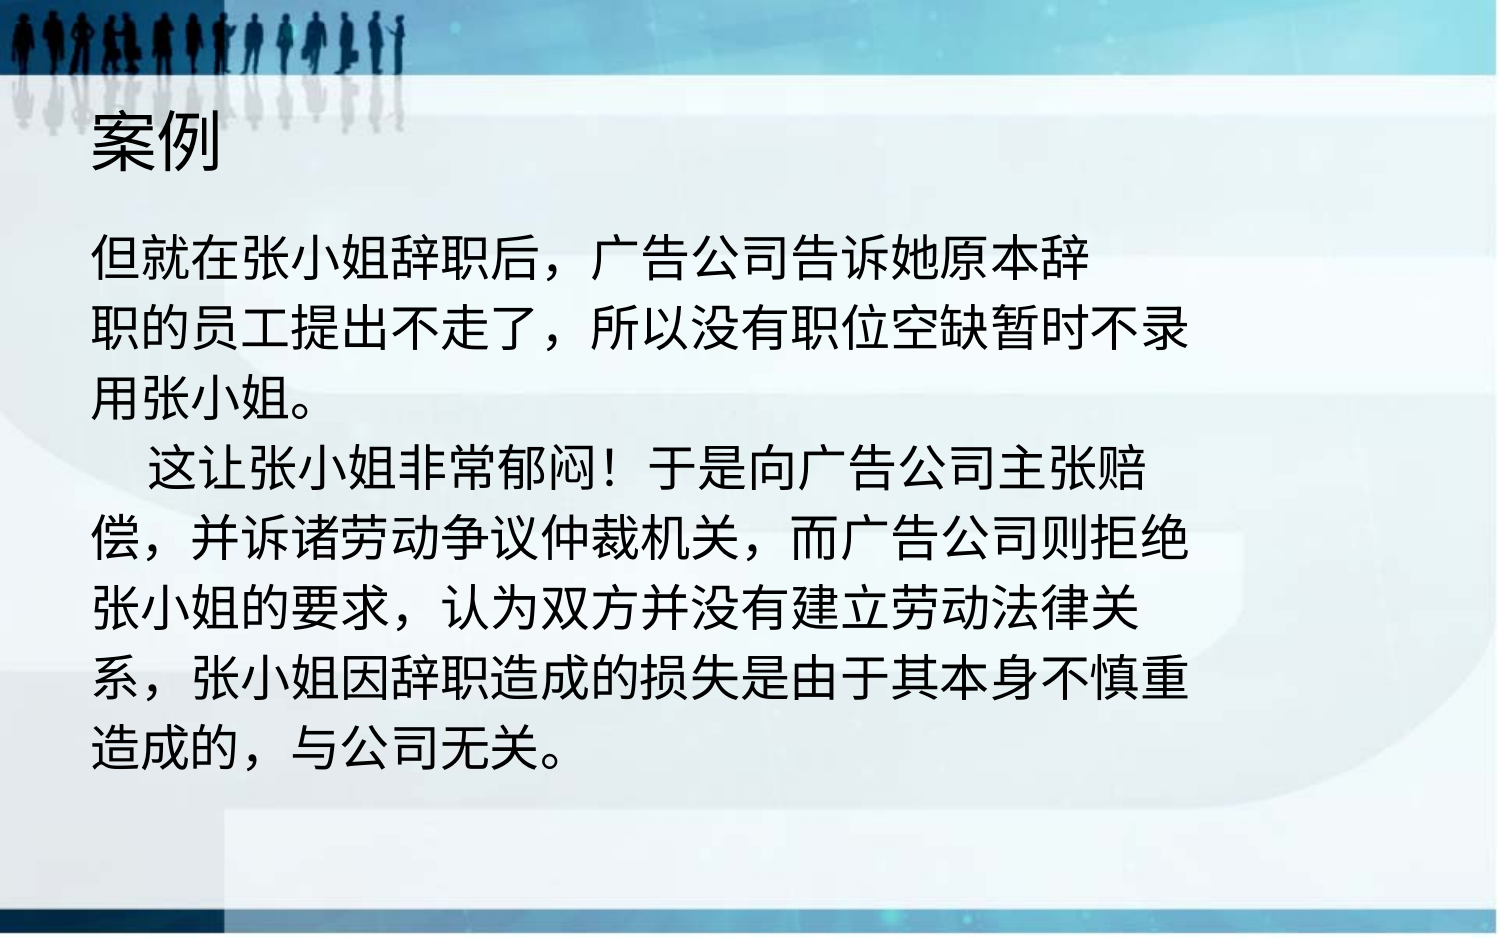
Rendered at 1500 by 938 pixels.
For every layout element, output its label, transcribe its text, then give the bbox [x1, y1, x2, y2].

list 但就在张小姐辞职后，广告公司告诉她原本辞 职的员工提出不走了，所以没有职位空缺暂时不录 用张小姐。 这让张小姐非常郁闷！于是向广告公司主张赔 偿，并诉诸劳动争议仲裁机关，而广告公司则拒绝 张小姐的要求，认为双方并没有建立劳动法律关 系，张小姐因辞职造成的损失是由于其本身不慎重 造成的，与公司无关。 [74, 218, 1426, 838]
picture [0, 0, 1500, 938]
title 案例 [74, 70, 1426, 210]
